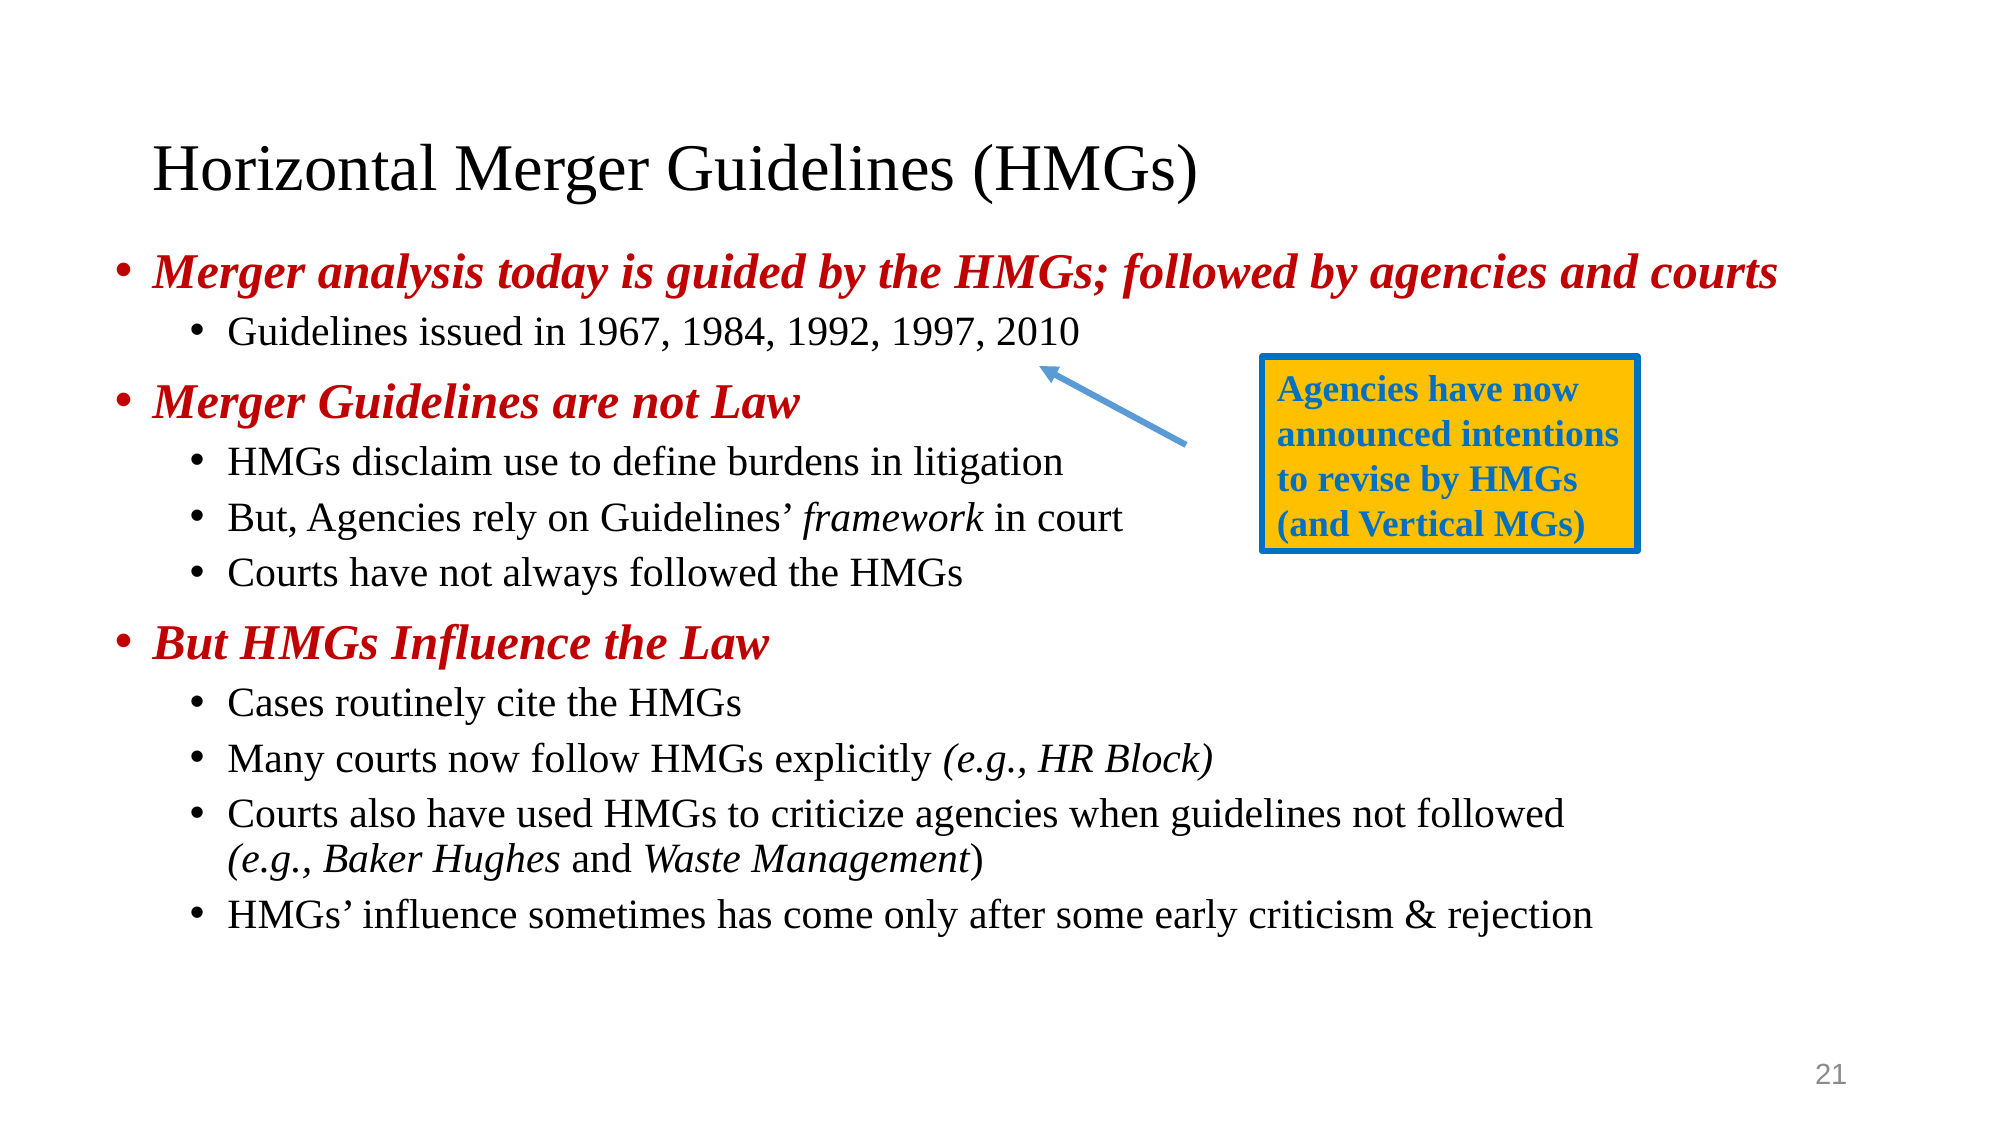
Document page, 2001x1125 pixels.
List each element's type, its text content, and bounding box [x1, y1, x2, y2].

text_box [1039, 366, 1187, 445]
text_box Agencies have now announced intentions to revise by HMGs (and Vertical MGs) [1262, 356, 1638, 552]
title Horizontal Merger Guidelines (HMGs) [137, 59, 1863, 237]
list Merger analysis today is guided by the HMGs; followed by agencies and courts Guidelines issued in 1967, 1984, 1992, 1997, 2010 Merger Guidelines are not Law HMGs disclaim use to define burdens in litigation But, Agencies rely on Guidelines’ framework in court Courts have not always followed the HMGs But HMGs Influence the Law Cases routinely cite the HMGs Many courts now follow HMGs explicitly (e.g., HR Block) Courts also have used HMGs to criticize agencies when guidelines not followed (e.g., Baker Hughes and Waste Management) HMGs’ influence sometimes has come only after some early criticism & rejection [99, 237, 1900, 1063]
slide_number 21 [1412, 1042, 1863, 1103]
